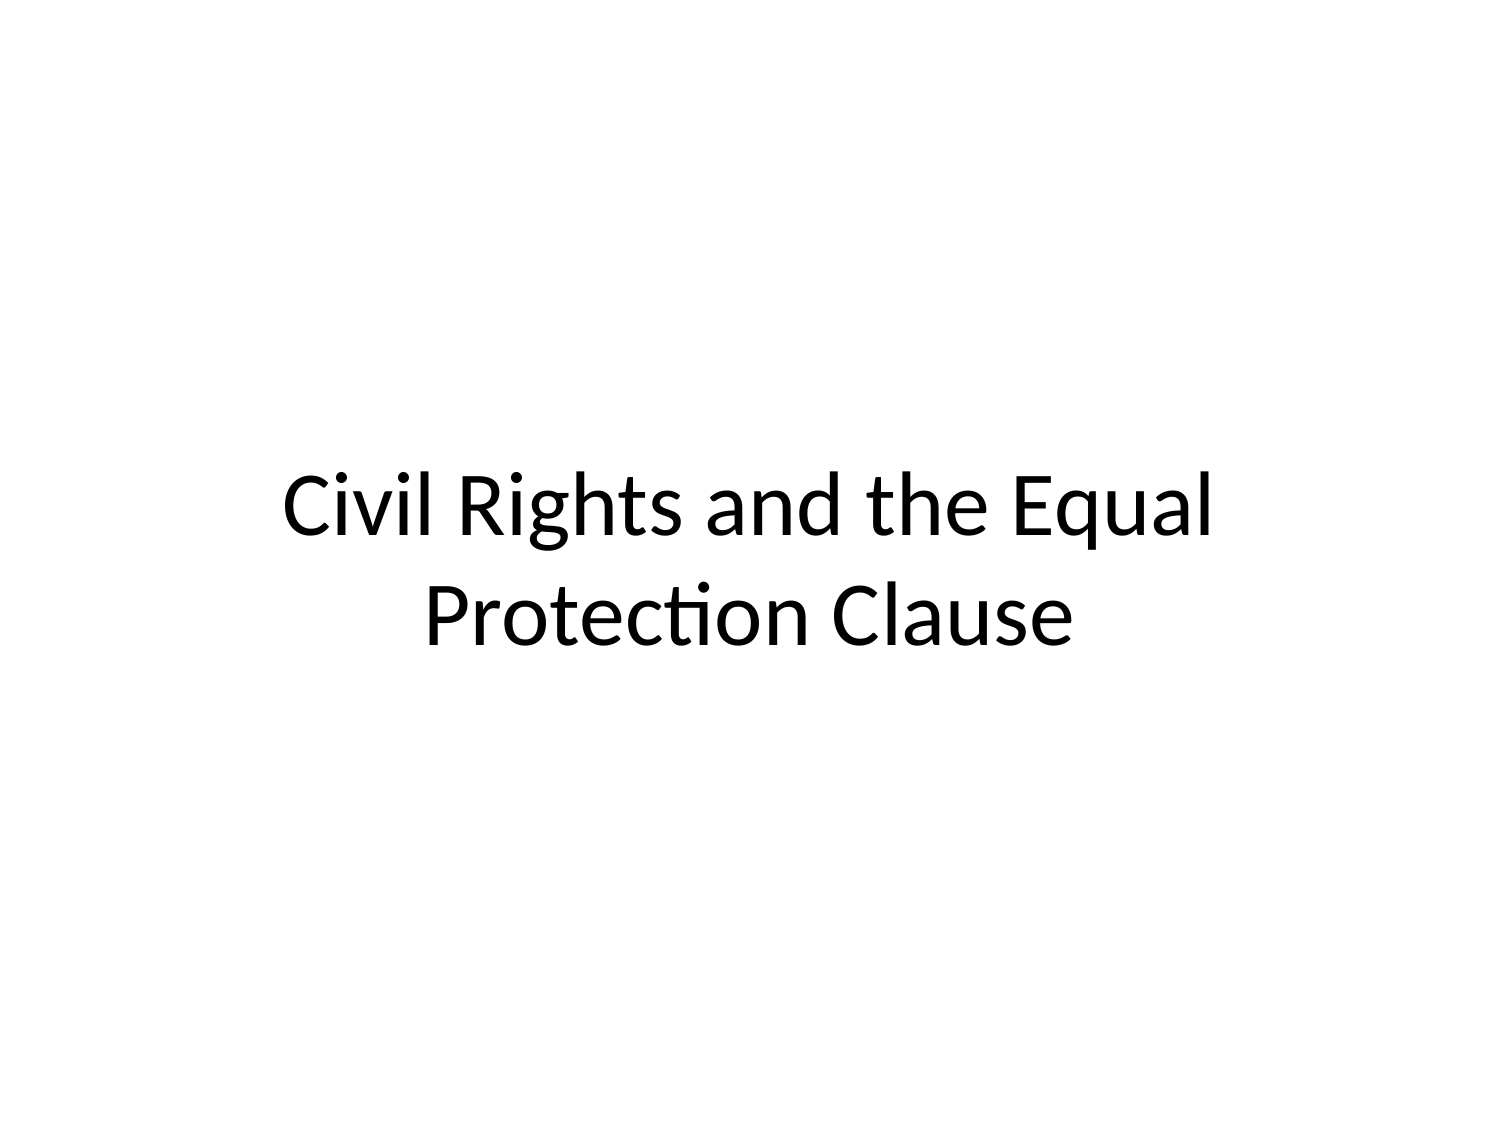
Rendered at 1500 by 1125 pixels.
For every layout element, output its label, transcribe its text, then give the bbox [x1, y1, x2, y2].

title Civil Rights and the Equal Protection Clause [74, 44, 1426, 1063]
